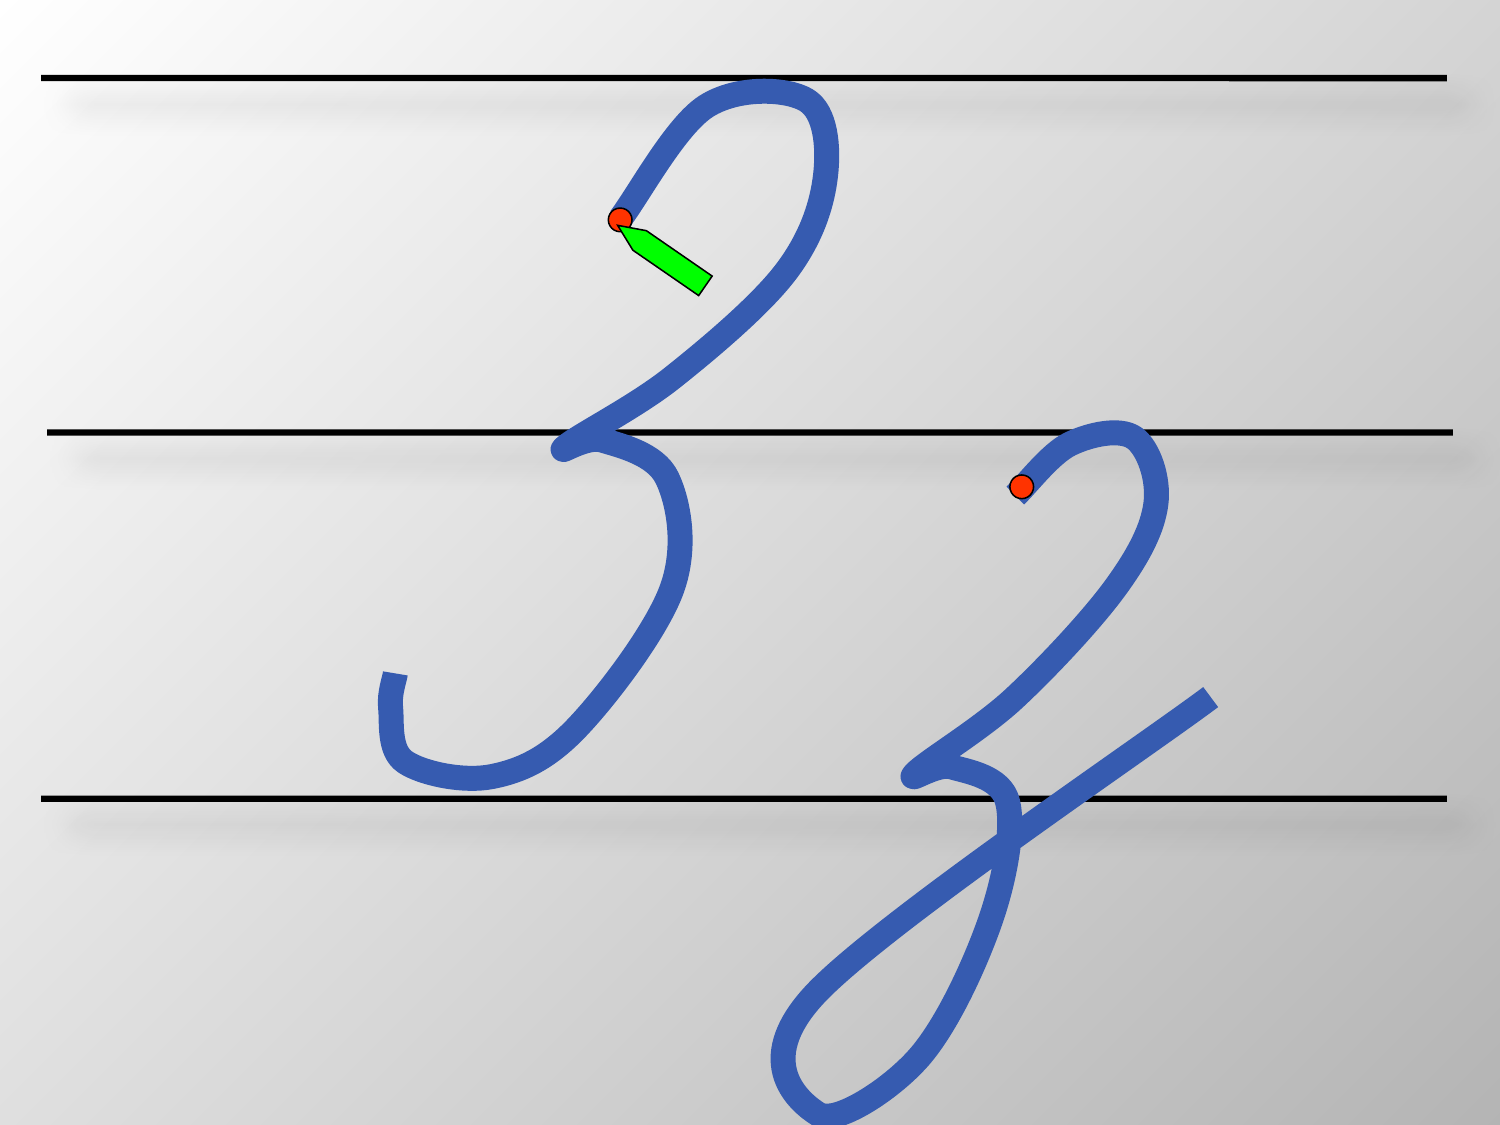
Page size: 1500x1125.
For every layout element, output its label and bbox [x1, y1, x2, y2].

text_box [40, 77, 1454, 799]
text_box [749, 427, 1211, 1125]
text_box [388, 86, 830, 783]
